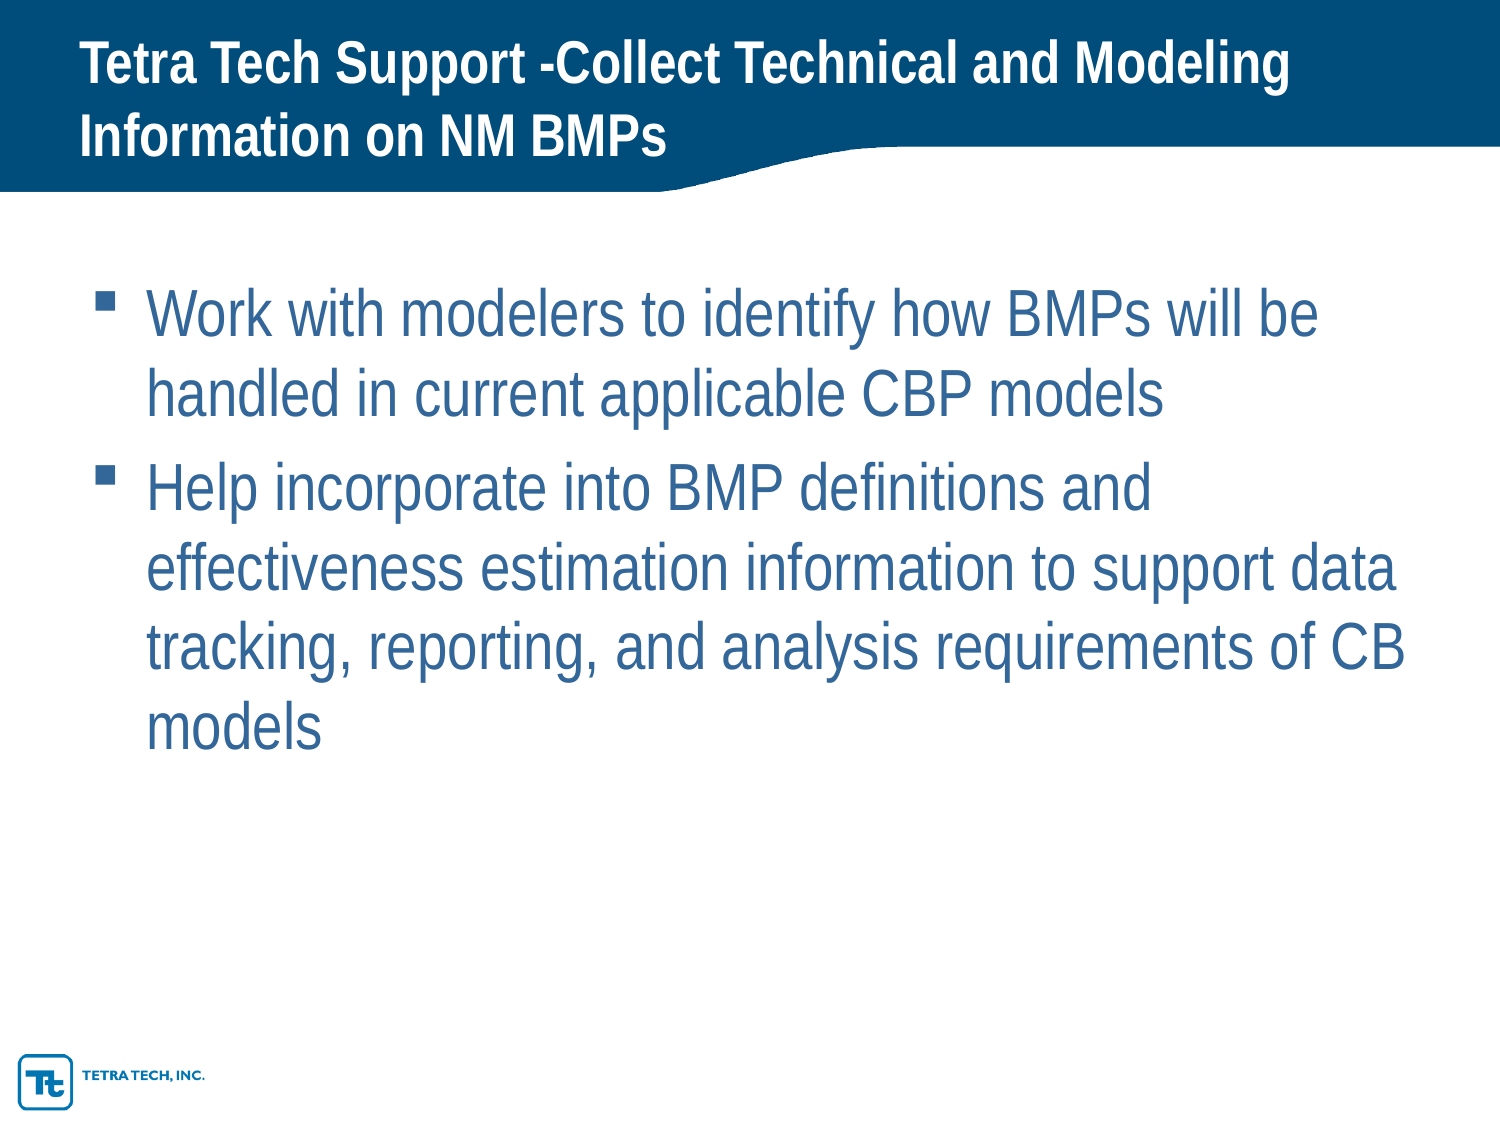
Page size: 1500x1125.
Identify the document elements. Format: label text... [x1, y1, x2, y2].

title Tetra Tech Support -Collect Technical and Modeling Information on NM BMPs [63, 0, 1359, 193]
picture [16, 1050, 205, 1114]
picture [0, 0, 1500, 1000]
list Work with modelers to identify how BMPs will be handled in current applicable CBP models Help incorporate into BMP definitions and effectiveness estimation information to support data tracking, reporting, and analysis requirements of CB models [74, 262, 1426, 1030]
